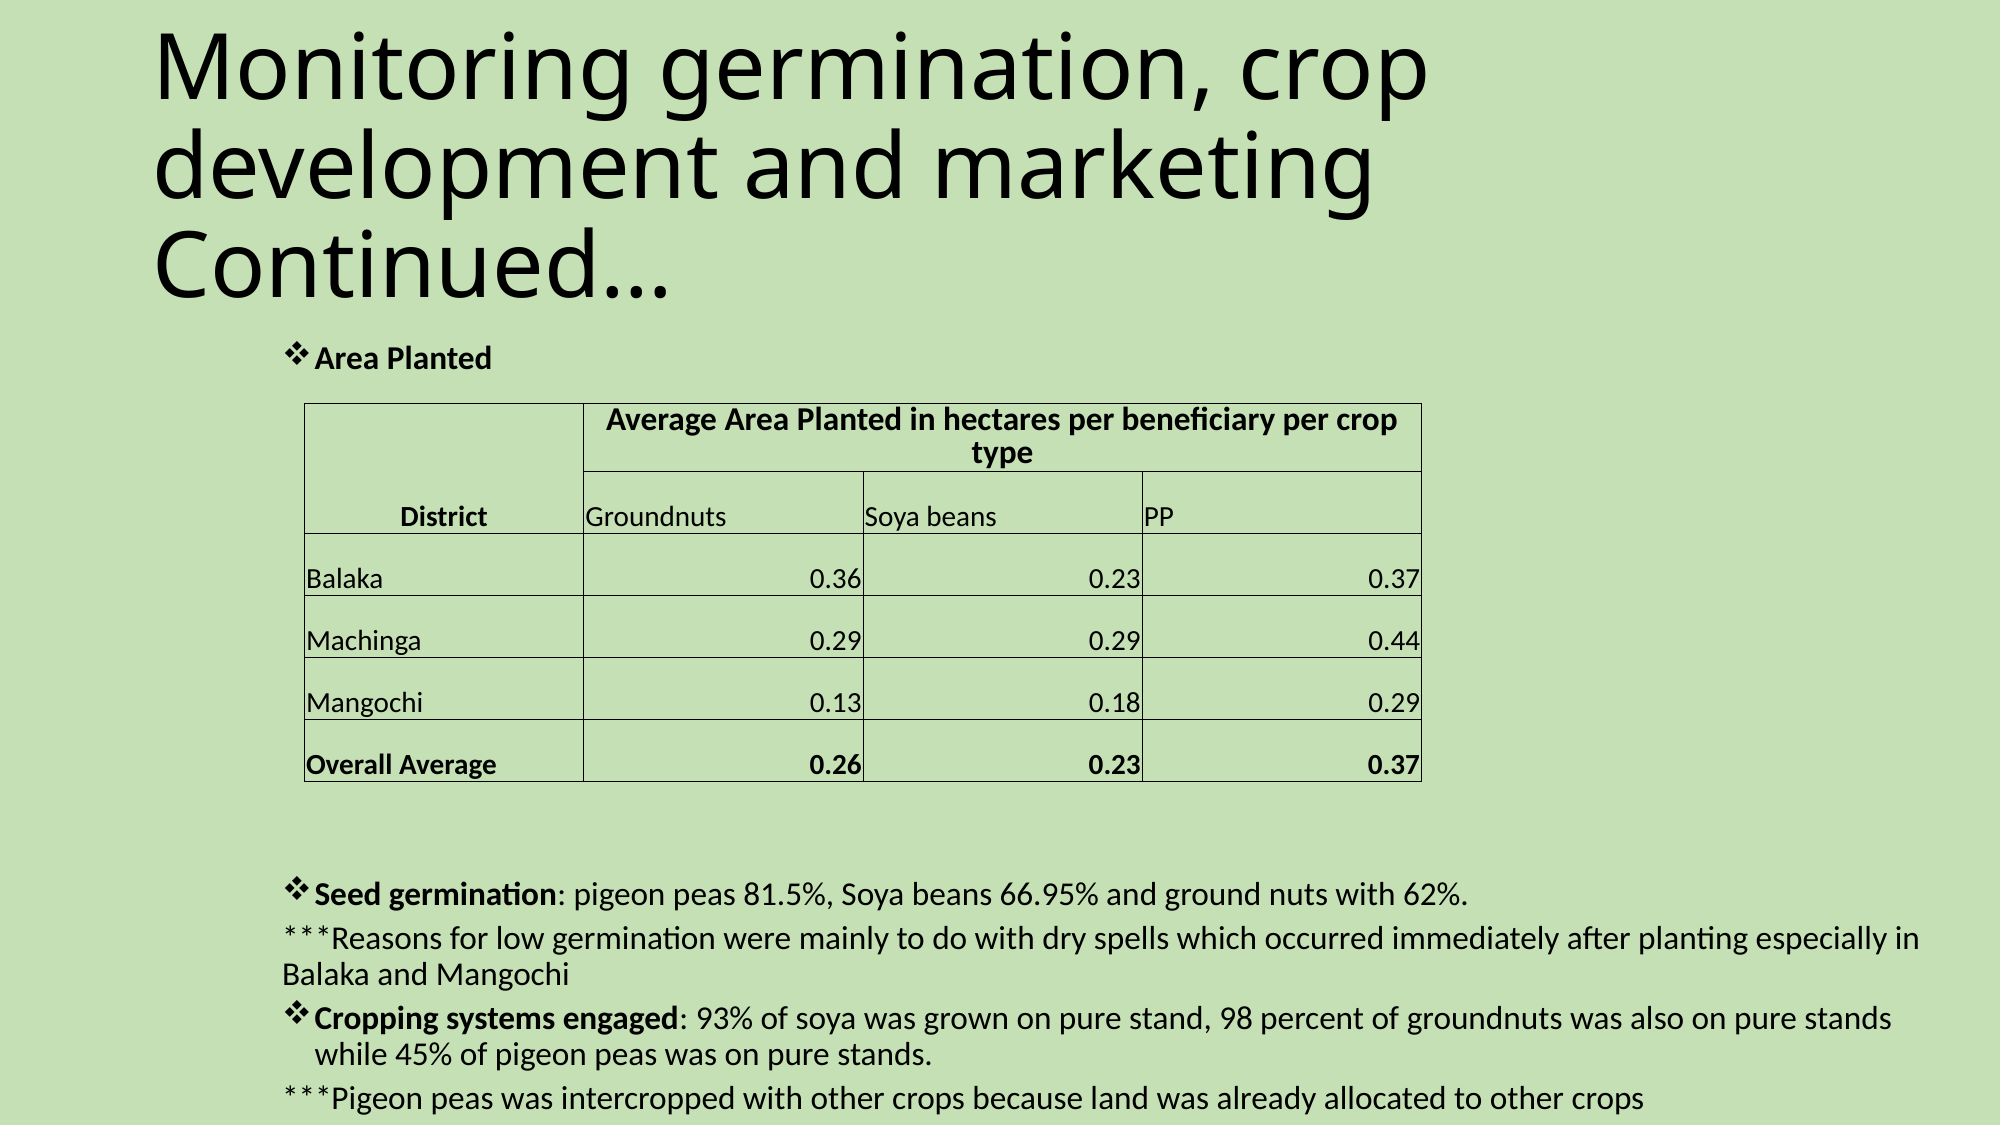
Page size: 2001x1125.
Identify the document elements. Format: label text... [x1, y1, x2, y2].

table_cell 0.29 [1143, 658, 1421, 719]
table_cell 0.23 [864, 720, 1142, 781]
table_cell 0.18 [864, 658, 1142, 719]
list Area Planted Seed germination: pigeon peas 81.5%, Soya beans 66.95% and ground nuts with 62%. ***Reasons for low germination were mainly to do with dry spells which occurred immediately after planting especially in Balaka and Mangochi Cropping systems engaged: 93% of soya was grown on pure stand, 98 percent of groundnuts was also on pure stands while 45% of pigeon peas was on pure stands. ***Pigeon peas was intercropped with other crops because land was already allocated to other crops [137, 277, 1950, 1125]
table_cell Mangochi [305, 658, 583, 719]
table_cell 0.23 [864, 534, 1142, 595]
table_cell 0.29 [864, 596, 1142, 657]
table_cell PP [1143, 472, 1421, 533]
table_cell 0.36 [584, 534, 863, 595]
table_cell 0.37 [1143, 720, 1421, 781]
table_cell 0.37 [1143, 534, 1421, 595]
table_cell Overall Average [305, 720, 583, 781]
table_cell Soya beans [864, 472, 1142, 533]
title Monitoring germination, crop development and marketing Continued… [137, 59, 1863, 277]
table_cell 0.26 [584, 720, 863, 781]
table_cell 0.44 [1143, 596, 1421, 657]
table_header District [305, 404, 583, 533]
table_cell Machinga [305, 596, 583, 657]
table_cell 0.13 [584, 658, 863, 719]
table_header Average Area Planted in hectares per beneficiary per crop type [584, 404, 1421, 471]
table_cell 0.29 [584, 596, 863, 657]
table_cell Groundnuts [584, 472, 863, 533]
table_cell Balaka [305, 534, 583, 595]
